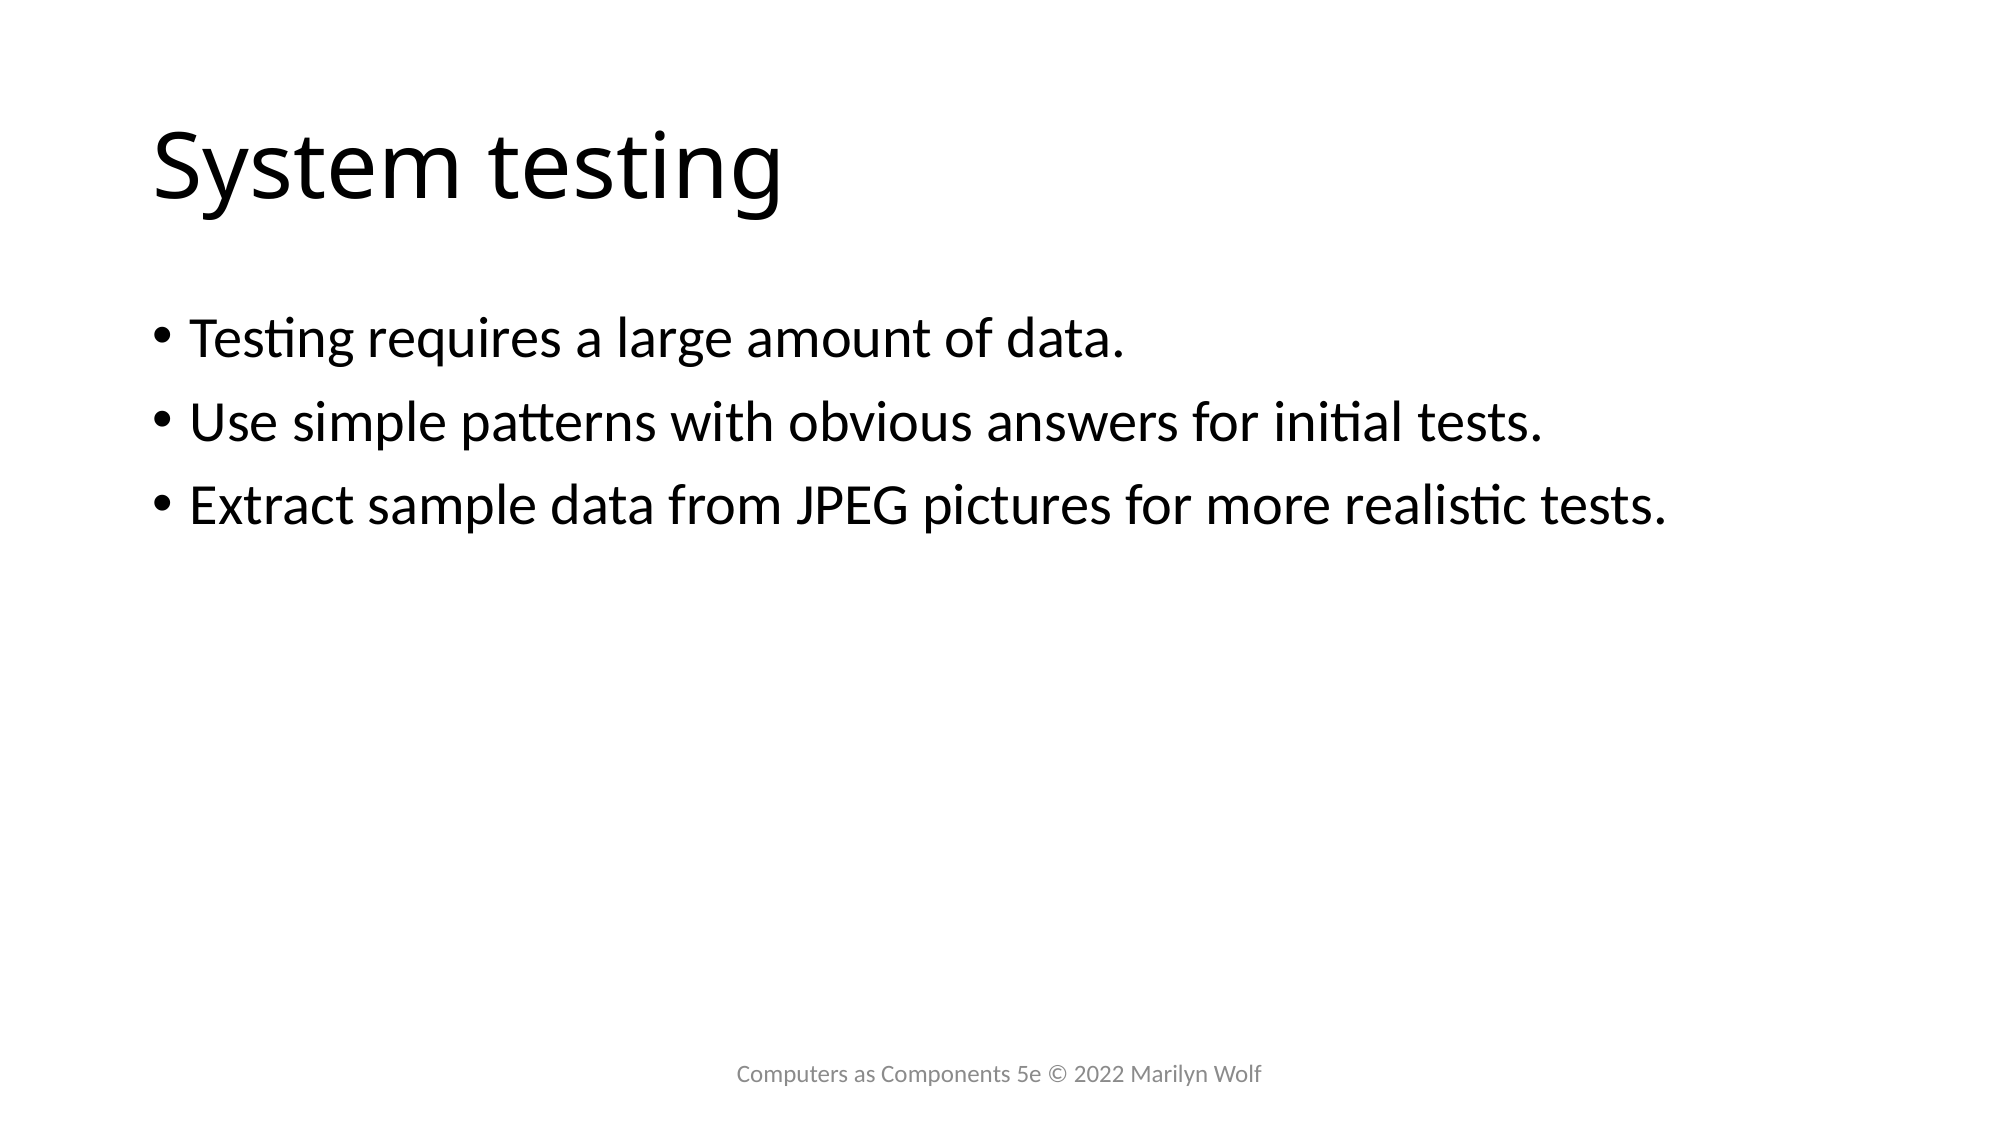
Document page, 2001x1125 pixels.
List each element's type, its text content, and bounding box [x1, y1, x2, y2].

list Testing requires a large amount of data. Use simple patterns with obvious answers for initial tests. Extract sample data from JPEG pictures for more realistic tests. [137, 299, 1863, 1014]
footer Computers as Components 5e © 2022 Marilyn Wolf [662, 1042, 1338, 1103]
title System testing [137, 59, 1863, 278]
